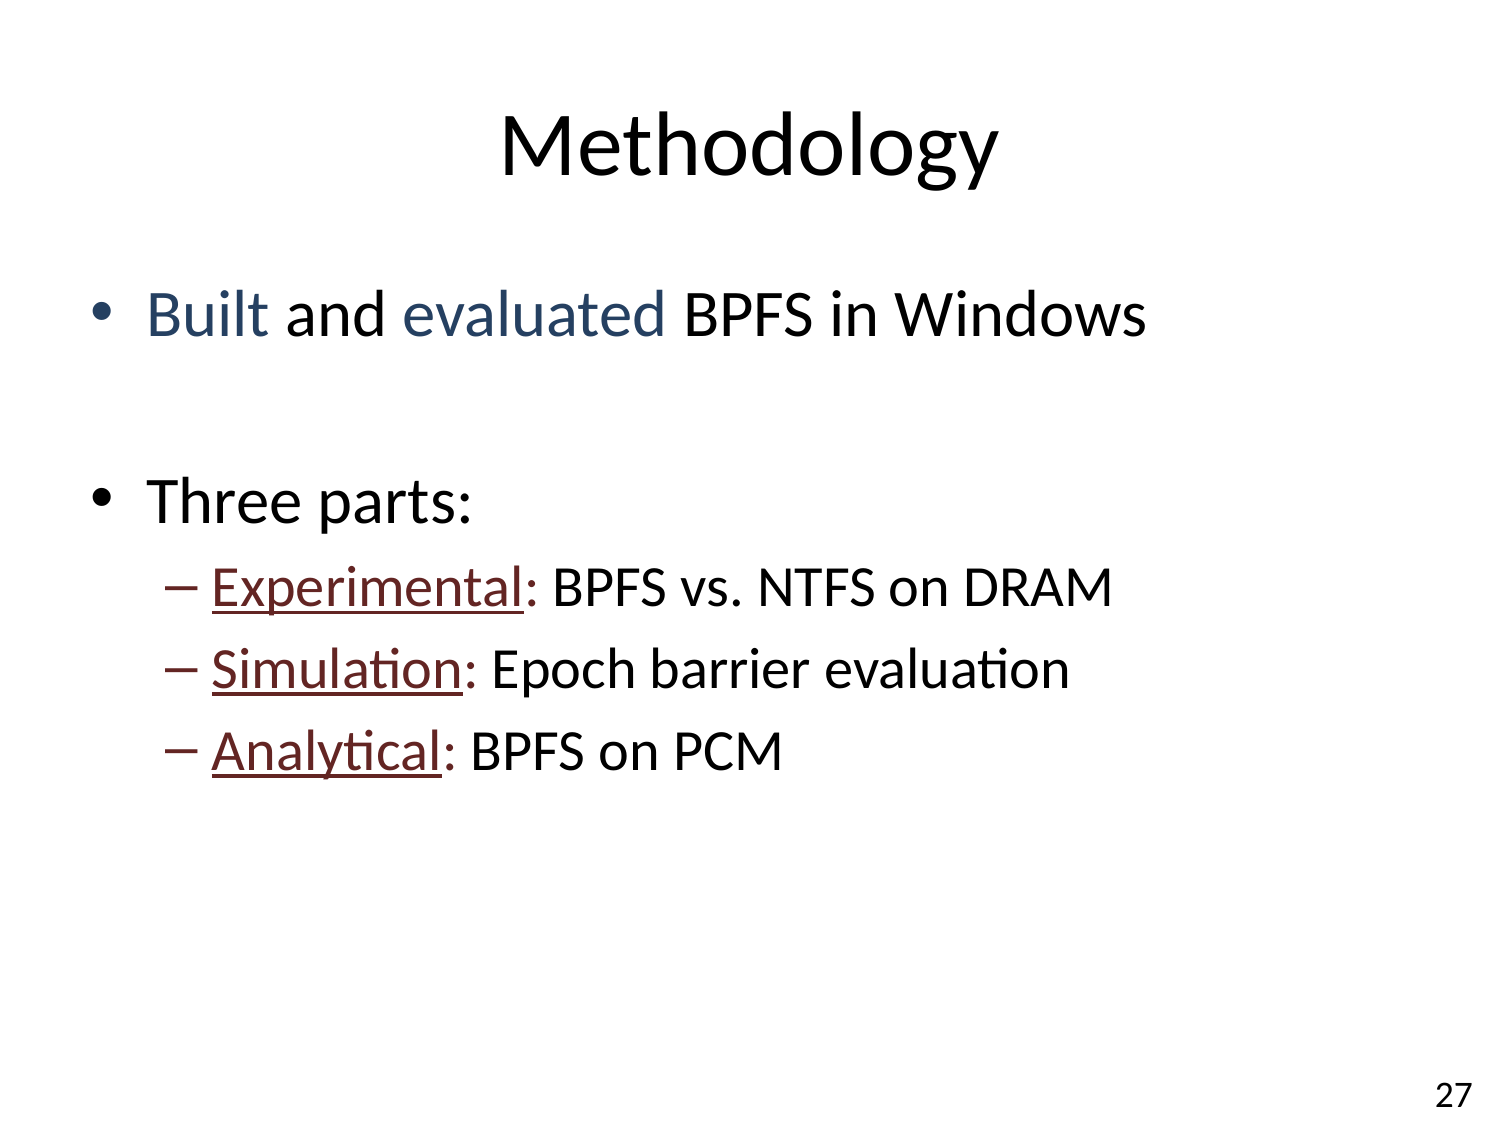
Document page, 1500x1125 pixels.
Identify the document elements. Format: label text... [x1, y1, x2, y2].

slide_number 27 [1137, 1062, 1488, 1123]
list Built and evaluated BPFS in Windows Three parts: Experimental: BPFS vs. NTFS on DRAM Simulation: Epoch barrier evaluation Analytical: BPFS on PCM [75, 262, 1425, 1005]
title Methodology [75, 45, 1425, 233]
